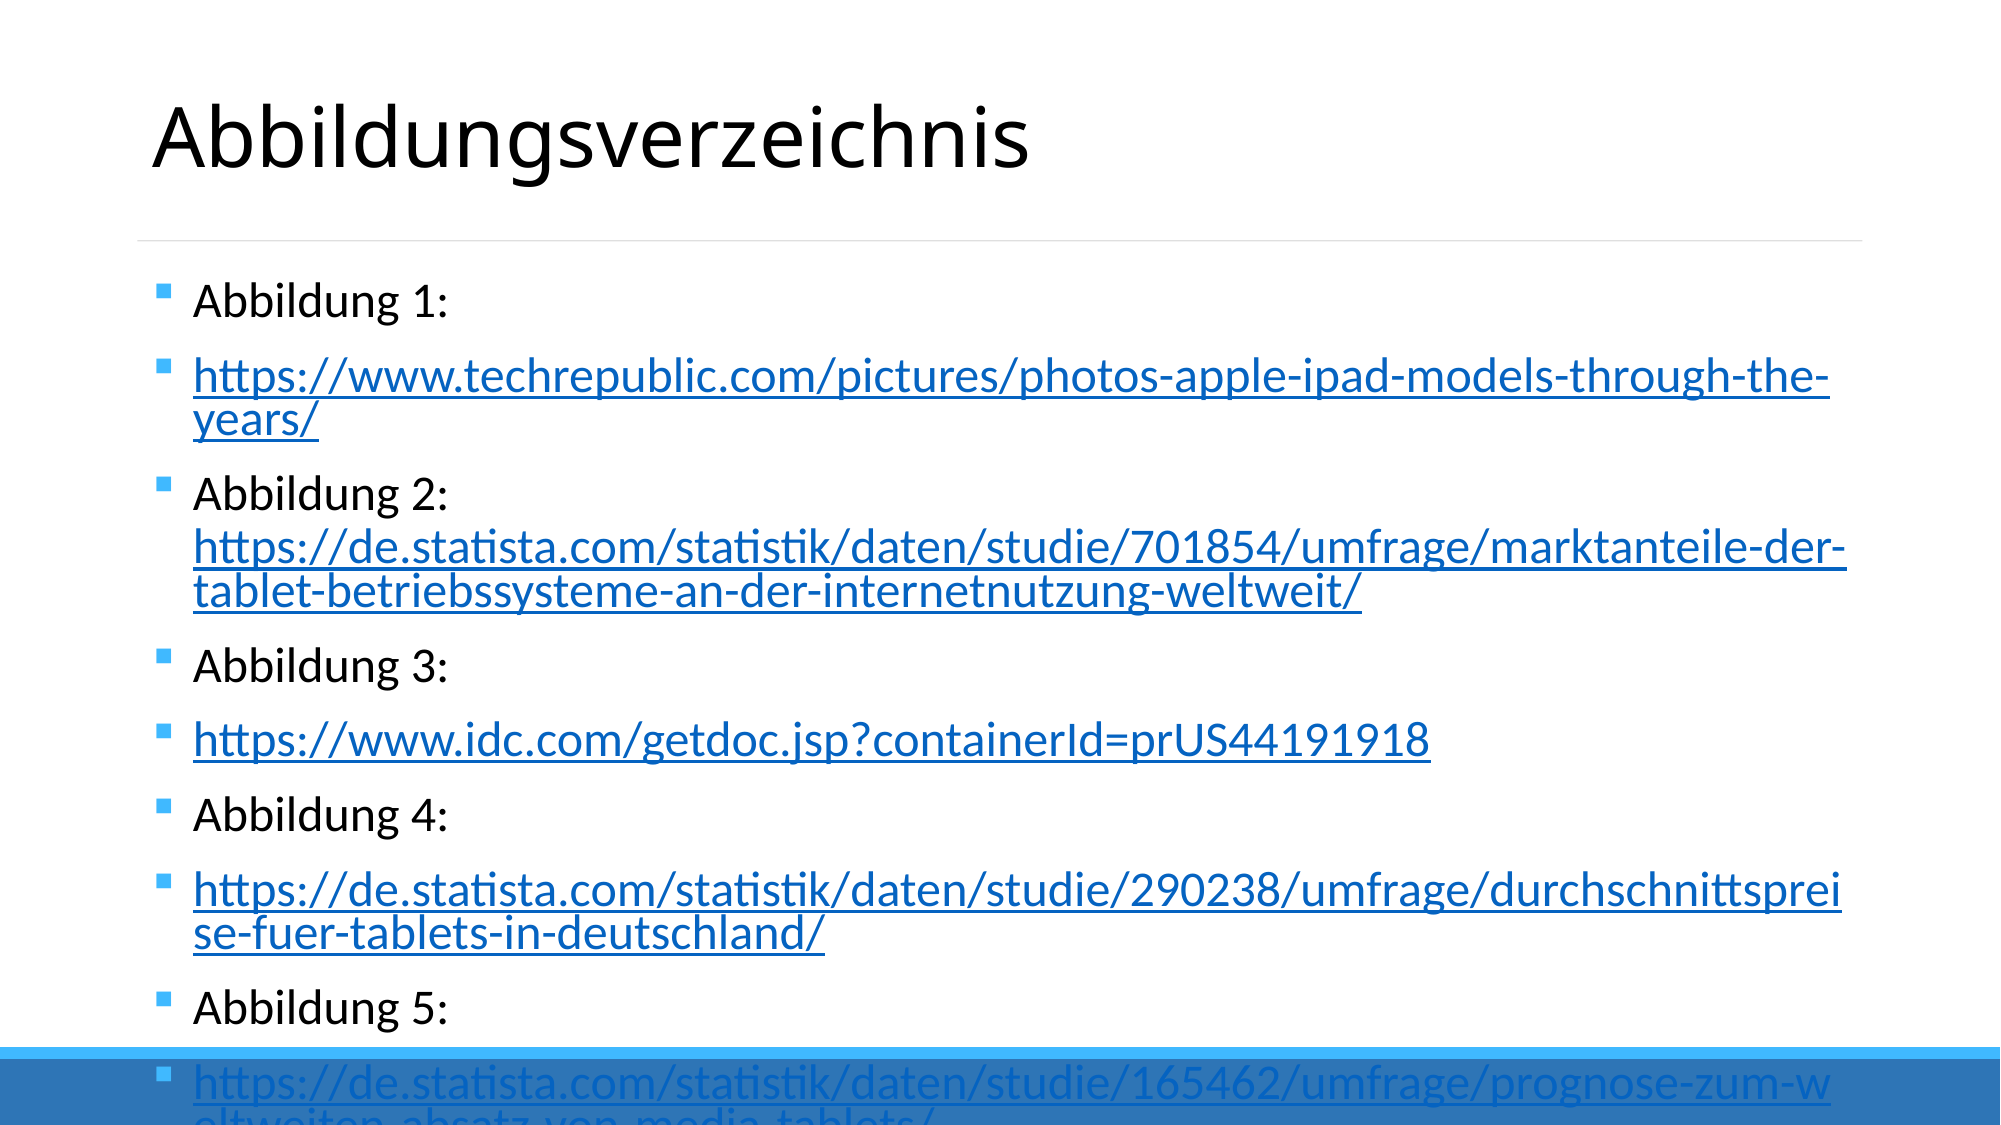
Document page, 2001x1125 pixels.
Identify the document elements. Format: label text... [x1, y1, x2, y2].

list Abbildung 1: https://www.techrepublic.com/pictures/photos-apple-ipad-models-through-the-years/ Abbildung 2: https://de.statista.com/statistik/daten/studie/701854/umfrage/marktanteile-der-tablet-betriebssysteme-an-der-internetnutzung-weltweit/ Abbildung 3: https://www.idc.com/getdoc.jsp?containerId=prUS44191918 Abbildung 4: https://de.statista.com/statistik/daten/studie/290238/umfrage/durchschnittspreise-fuer-tablets-in-deutschland/ Abbildung 5: https://de.statista.com/statistik/daten/studie/165462/umfrage/prognose-zum-weltweiten-absatz-von-media-tablets/ [137, 266, 1863, 1043]
title Abbildungsverzeichnis [137, 48, 1863, 234]
